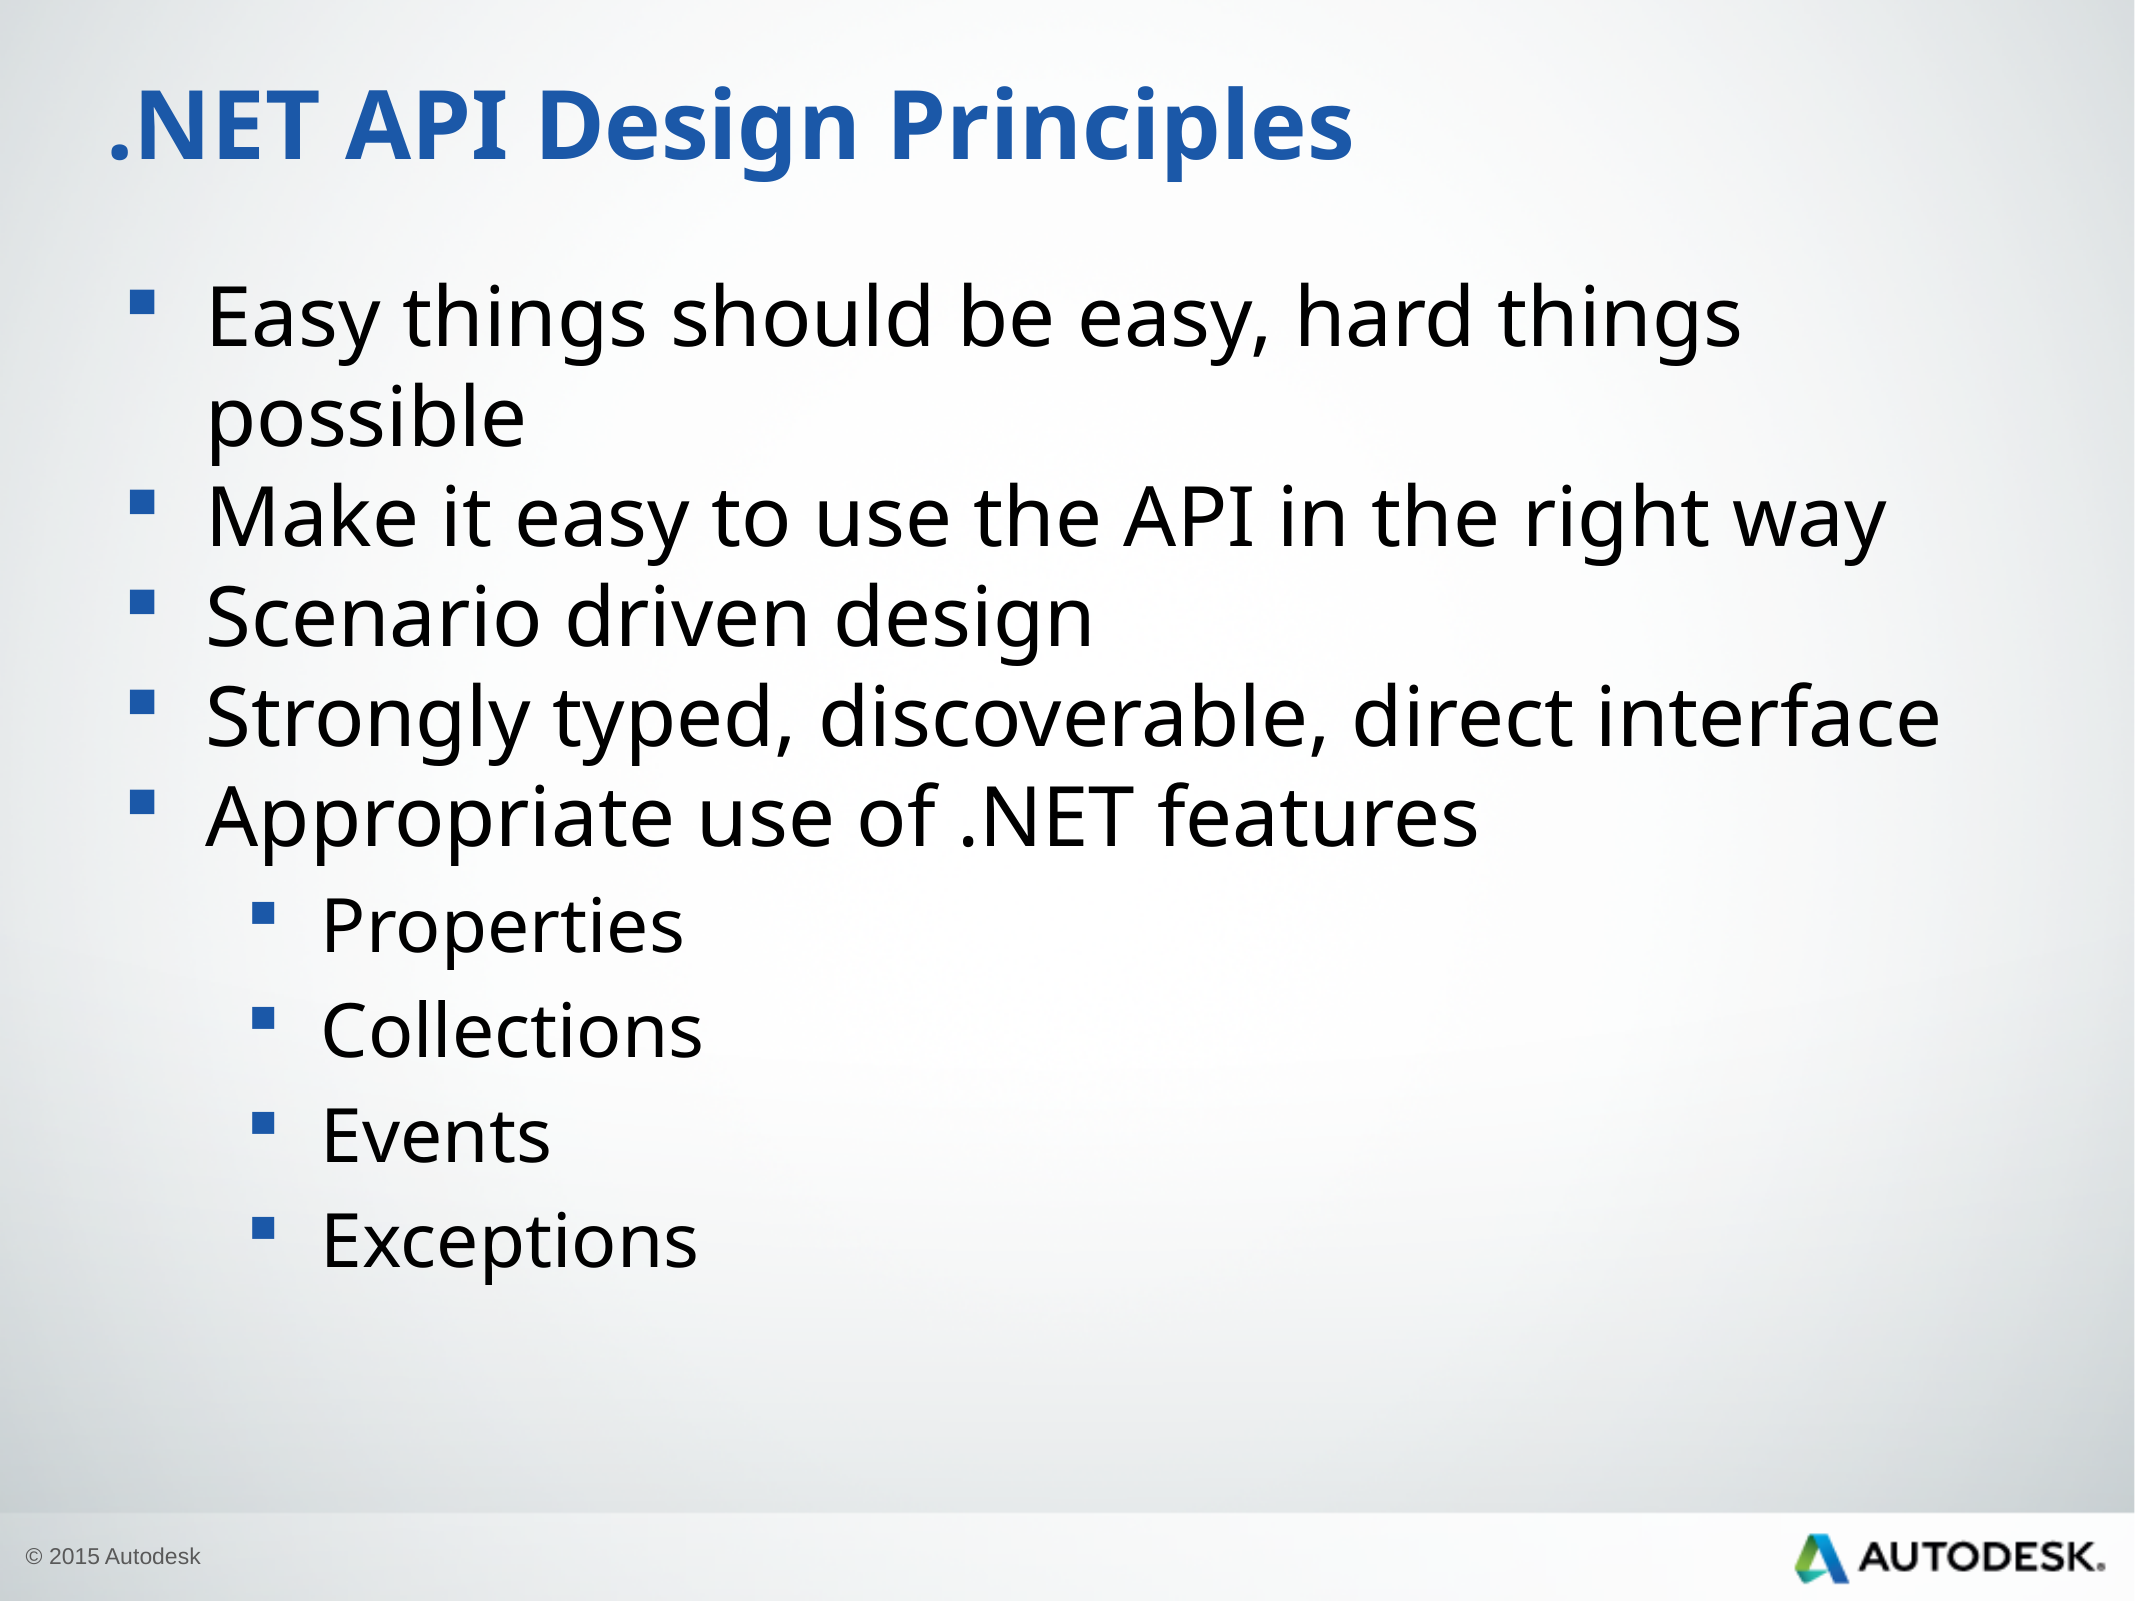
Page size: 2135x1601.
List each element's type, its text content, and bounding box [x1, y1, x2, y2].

title .NET API Design Principles [106, 64, 2028, 331]
list Easy things should be easy, hard things possible Make it easy to use the API in the right way Scenario driven design Strongly typed, discoverable, direct interface Appropriate use of .NET features Properties Collections Events Exceptions [106, 331, 2028, 1376]
picture [0, 0, 2135, 1601]
